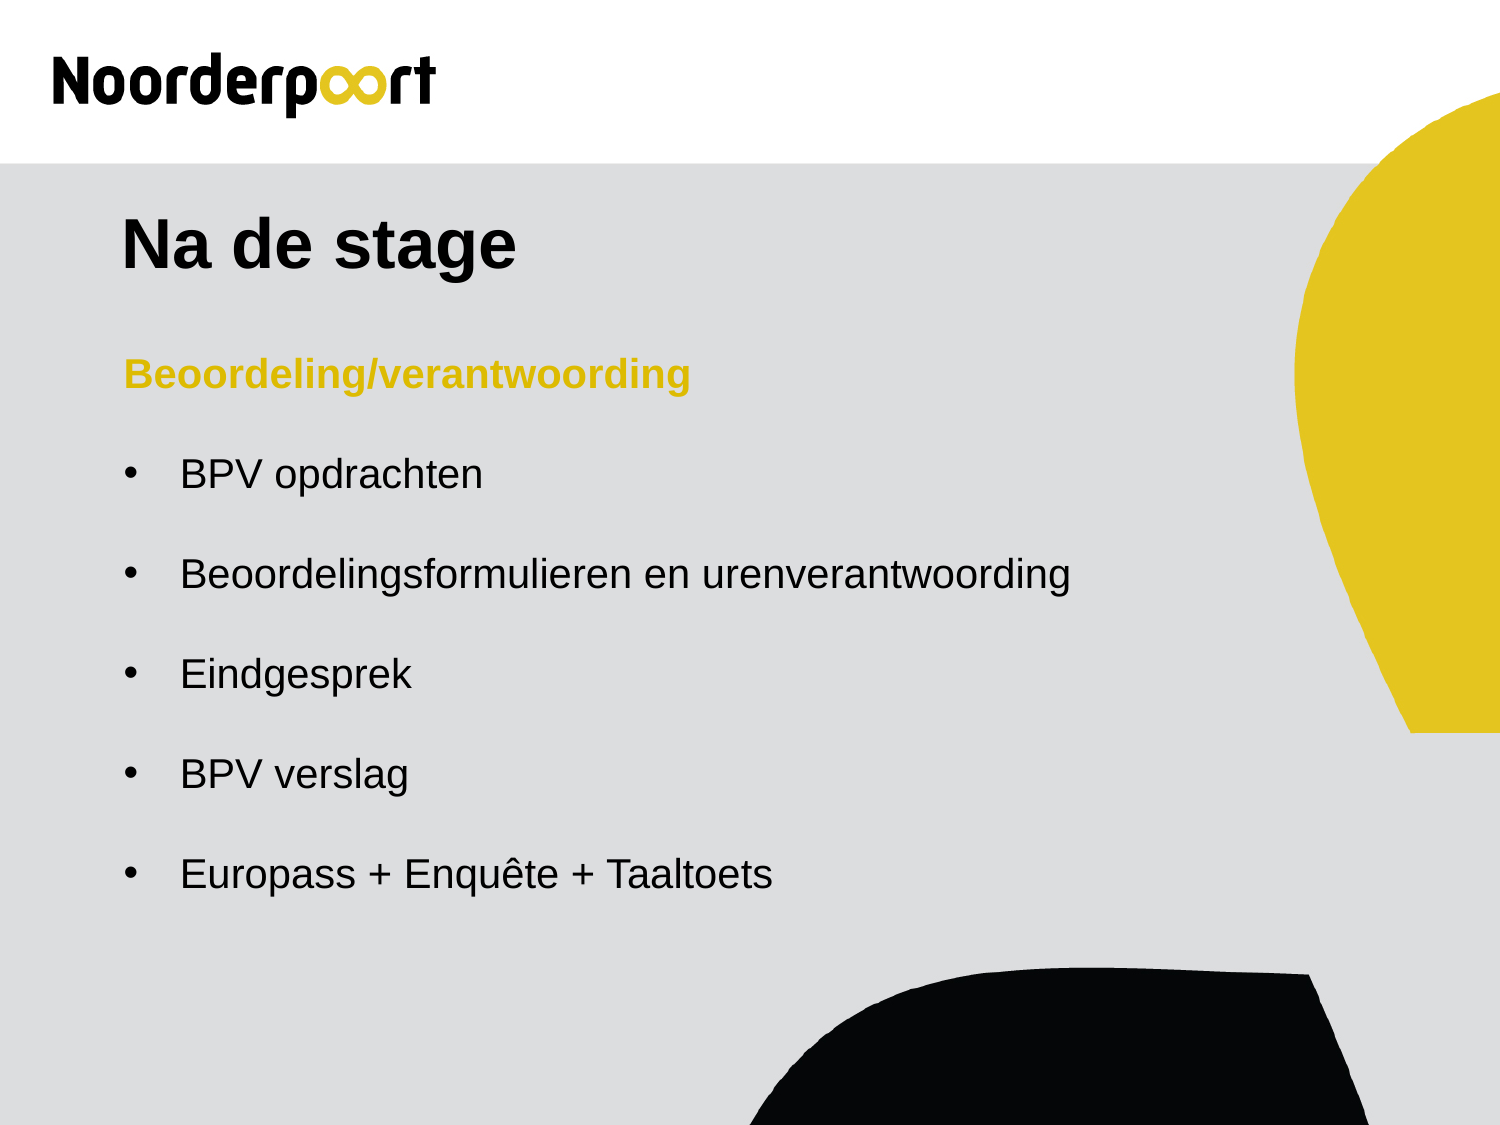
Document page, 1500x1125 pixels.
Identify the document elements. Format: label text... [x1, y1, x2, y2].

list Beoordeling/verantwoording BPV opdrachten Beoordelingsformulieren en urenverantwoording Eindgesprek BPV verslag Europass + Enquête + Taaltoets [108, 343, 1292, 927]
picture [0, 0, 1500, 1125]
title Na de stage [106, 187, 1290, 294]
